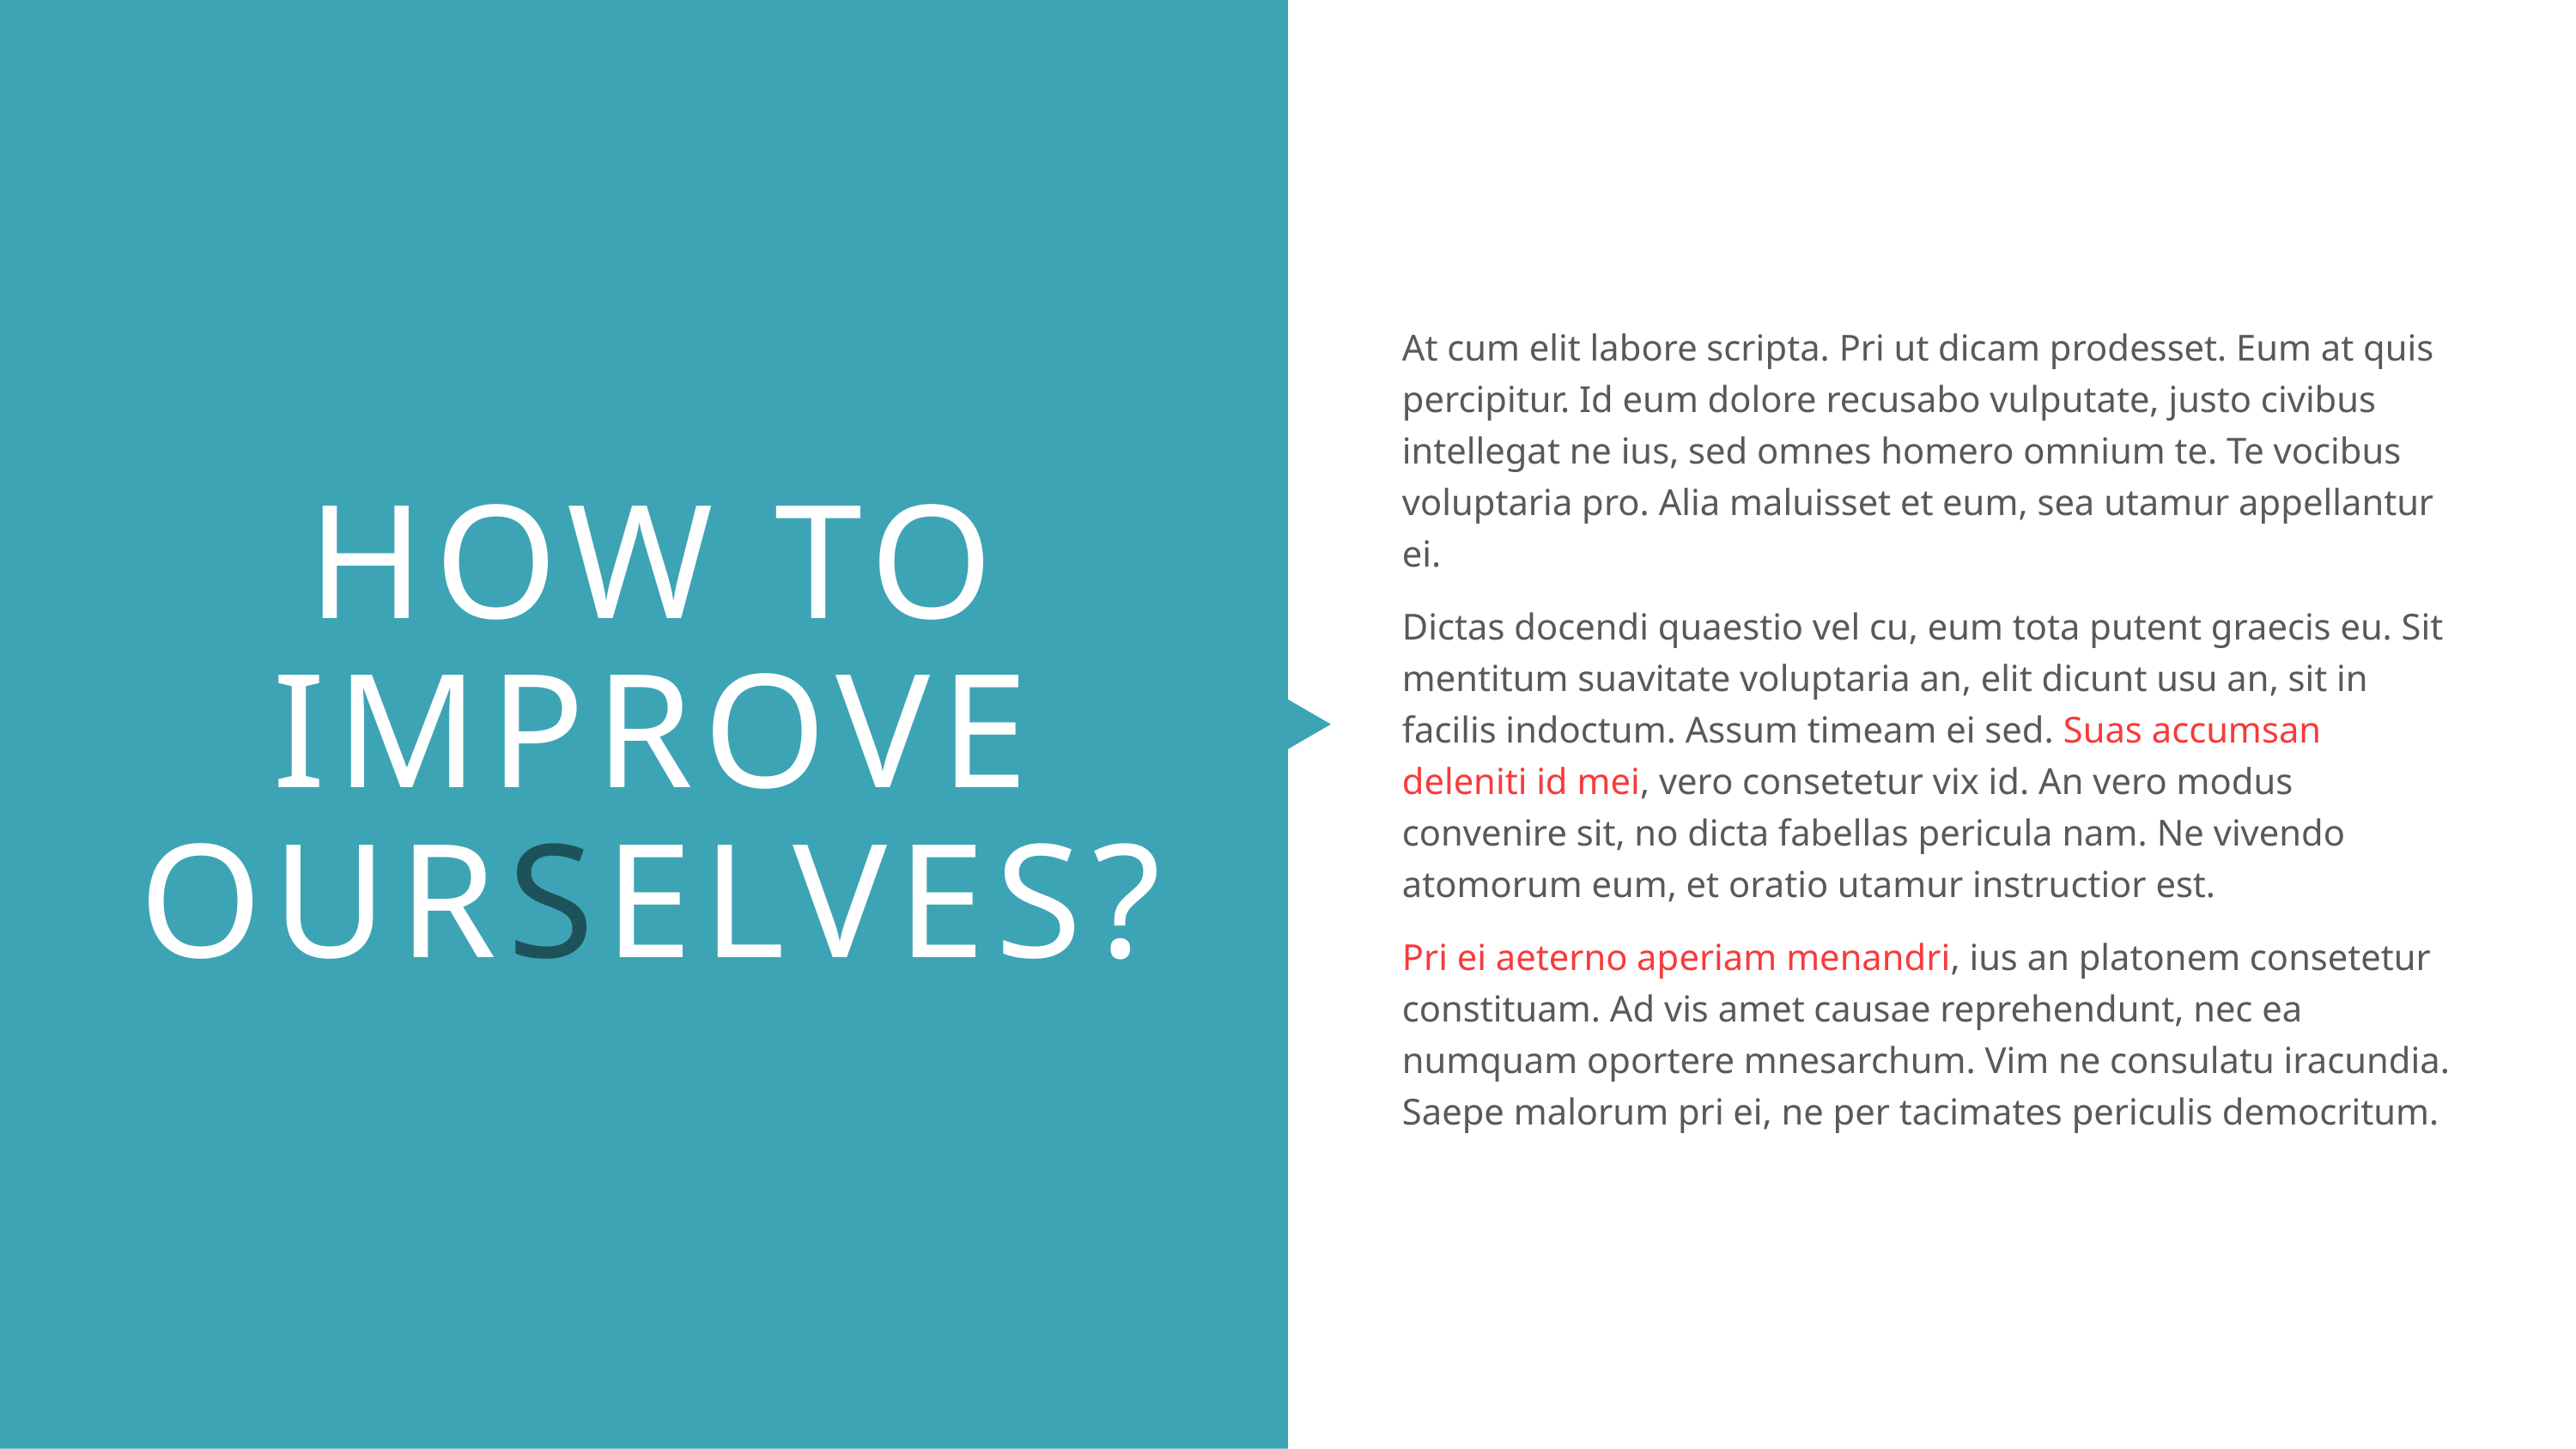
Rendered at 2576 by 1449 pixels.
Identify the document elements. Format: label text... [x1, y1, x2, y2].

list At cum elit labore scripta. Pri ut dicam prodesset. Eum at quis percipitur. Id eum dolore recusabo vulputate, justo civibus intellegat ne ius, sed omnes homero omnium te. Te vocibus voluptaria pro. Alia maluisset et eum, sea utamur appellantur ei. Dictas docendi quaestio vel cu, eum tota putent graecis eu. Sit mentitum suavitate voluptaria an, elit dicunt usu an, sit in facilis indoctum. Assum timeam ei sed. Suas accumsan deleniti id mei, vero consetetur vix id. An vero modus convenire sit, no dicta fabellas pericula nam. Ne vivendo atomorum eum, et oratio utamur instructior est. Pri ei aeterno aperiam menandri, ius an platonem consetetur constituam. Ad vis amet causae reprehendunt, nec ea numquam oportere mnesarchum. Vim ne consulatu iracundia. Saepe malorum pri ei, ne per tacimates periculis democritum. [1388, 163, 2467, 1286]
list HOW TO IMPROVE OURSELVES? [64, 287, 1237, 1187]
